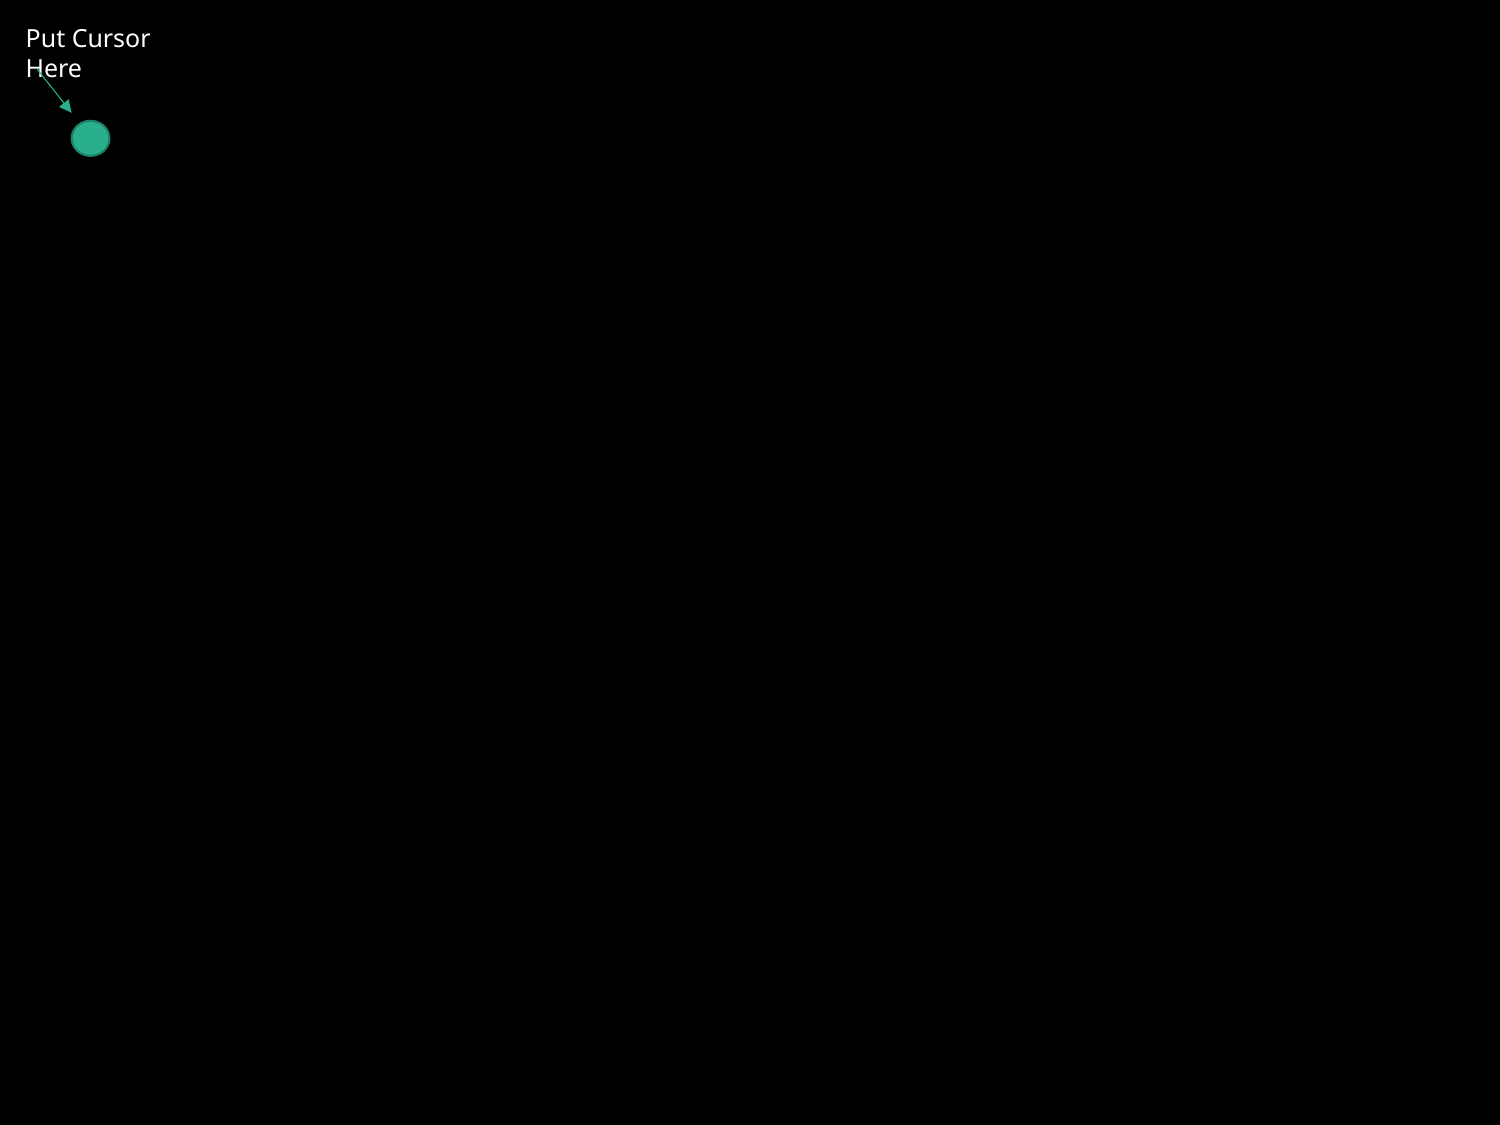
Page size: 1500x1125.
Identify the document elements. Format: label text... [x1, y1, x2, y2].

text_box Put Cursor Here [10, 14, 206, 90]
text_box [36, 68, 72, 113]
text_box [70, 119, 111, 157]
